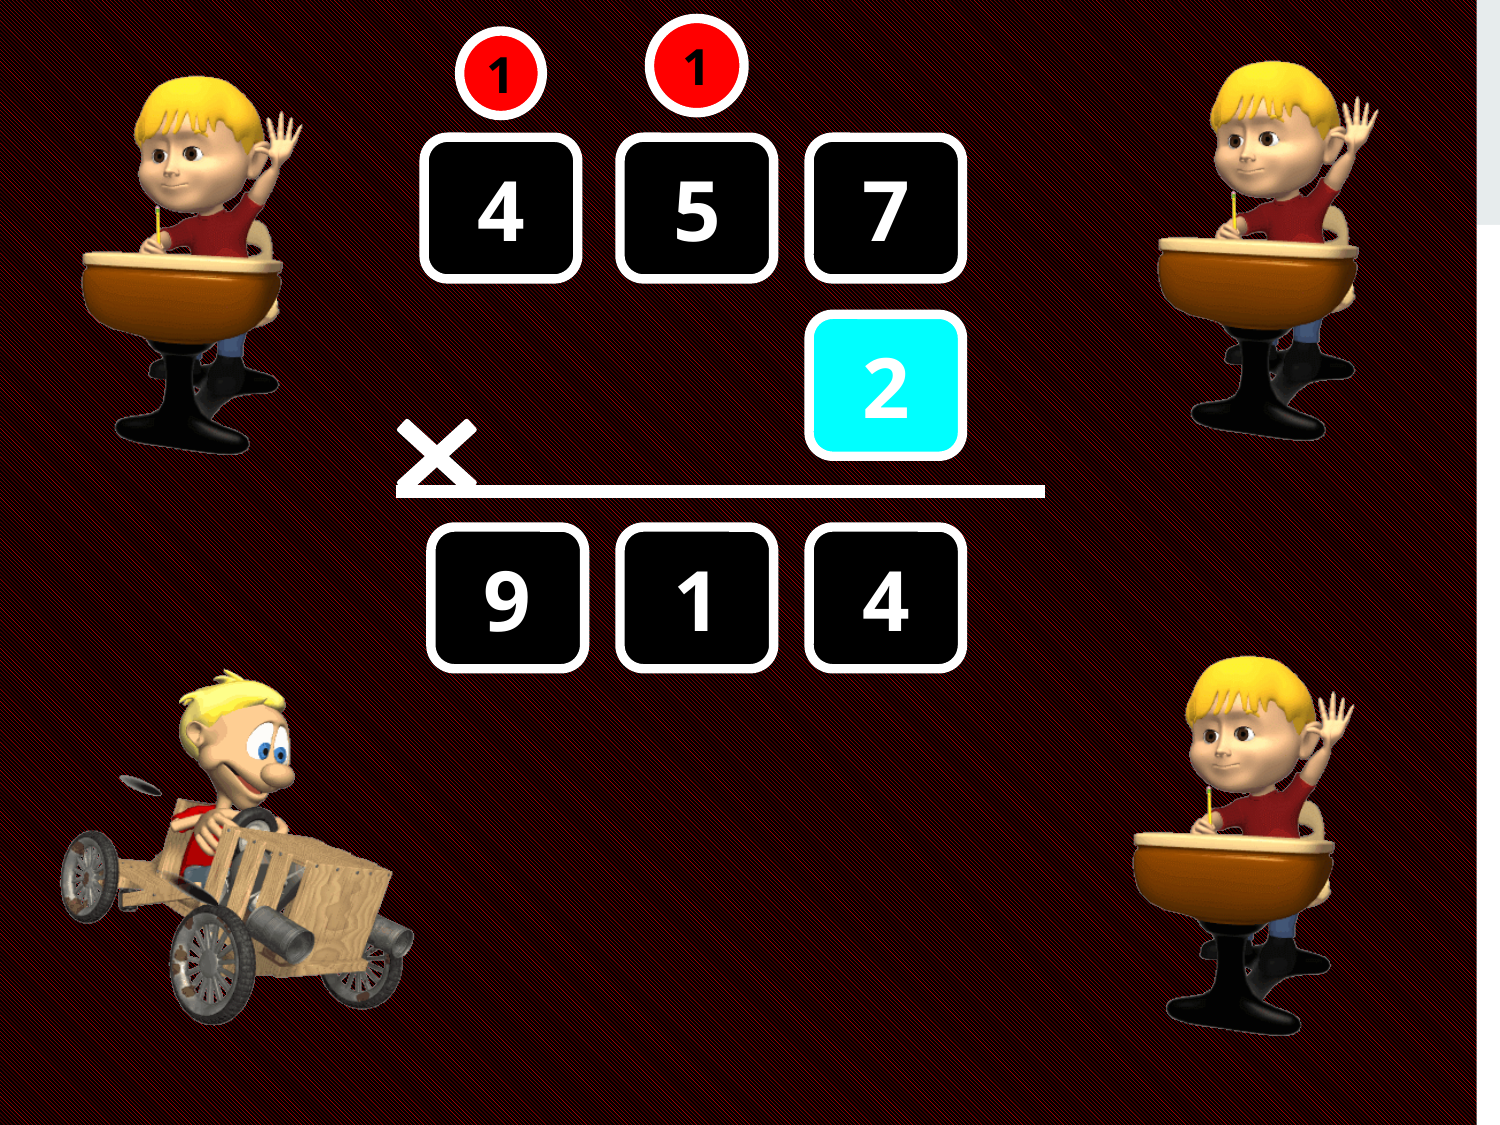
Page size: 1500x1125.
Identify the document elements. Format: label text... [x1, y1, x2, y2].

picture [52, 68, 332, 472]
text_box 7 [806, 134, 965, 282]
text_box 4 [806, 524, 965, 672]
text_box 5 [617, 134, 777, 282]
picture [1128, 53, 1408, 457]
text_box [396, 418, 477, 486]
text_box 1 [647, 16, 747, 116]
text_box 1 [617, 524, 777, 672]
text_box 2 [806, 311, 965, 459]
text_box 1 [457, 28, 545, 118]
picture [36, 660, 438, 1041]
text_box 4 [421, 134, 581, 282]
text_box 9 [428, 524, 587, 672]
picture [1103, 648, 1383, 1052]
